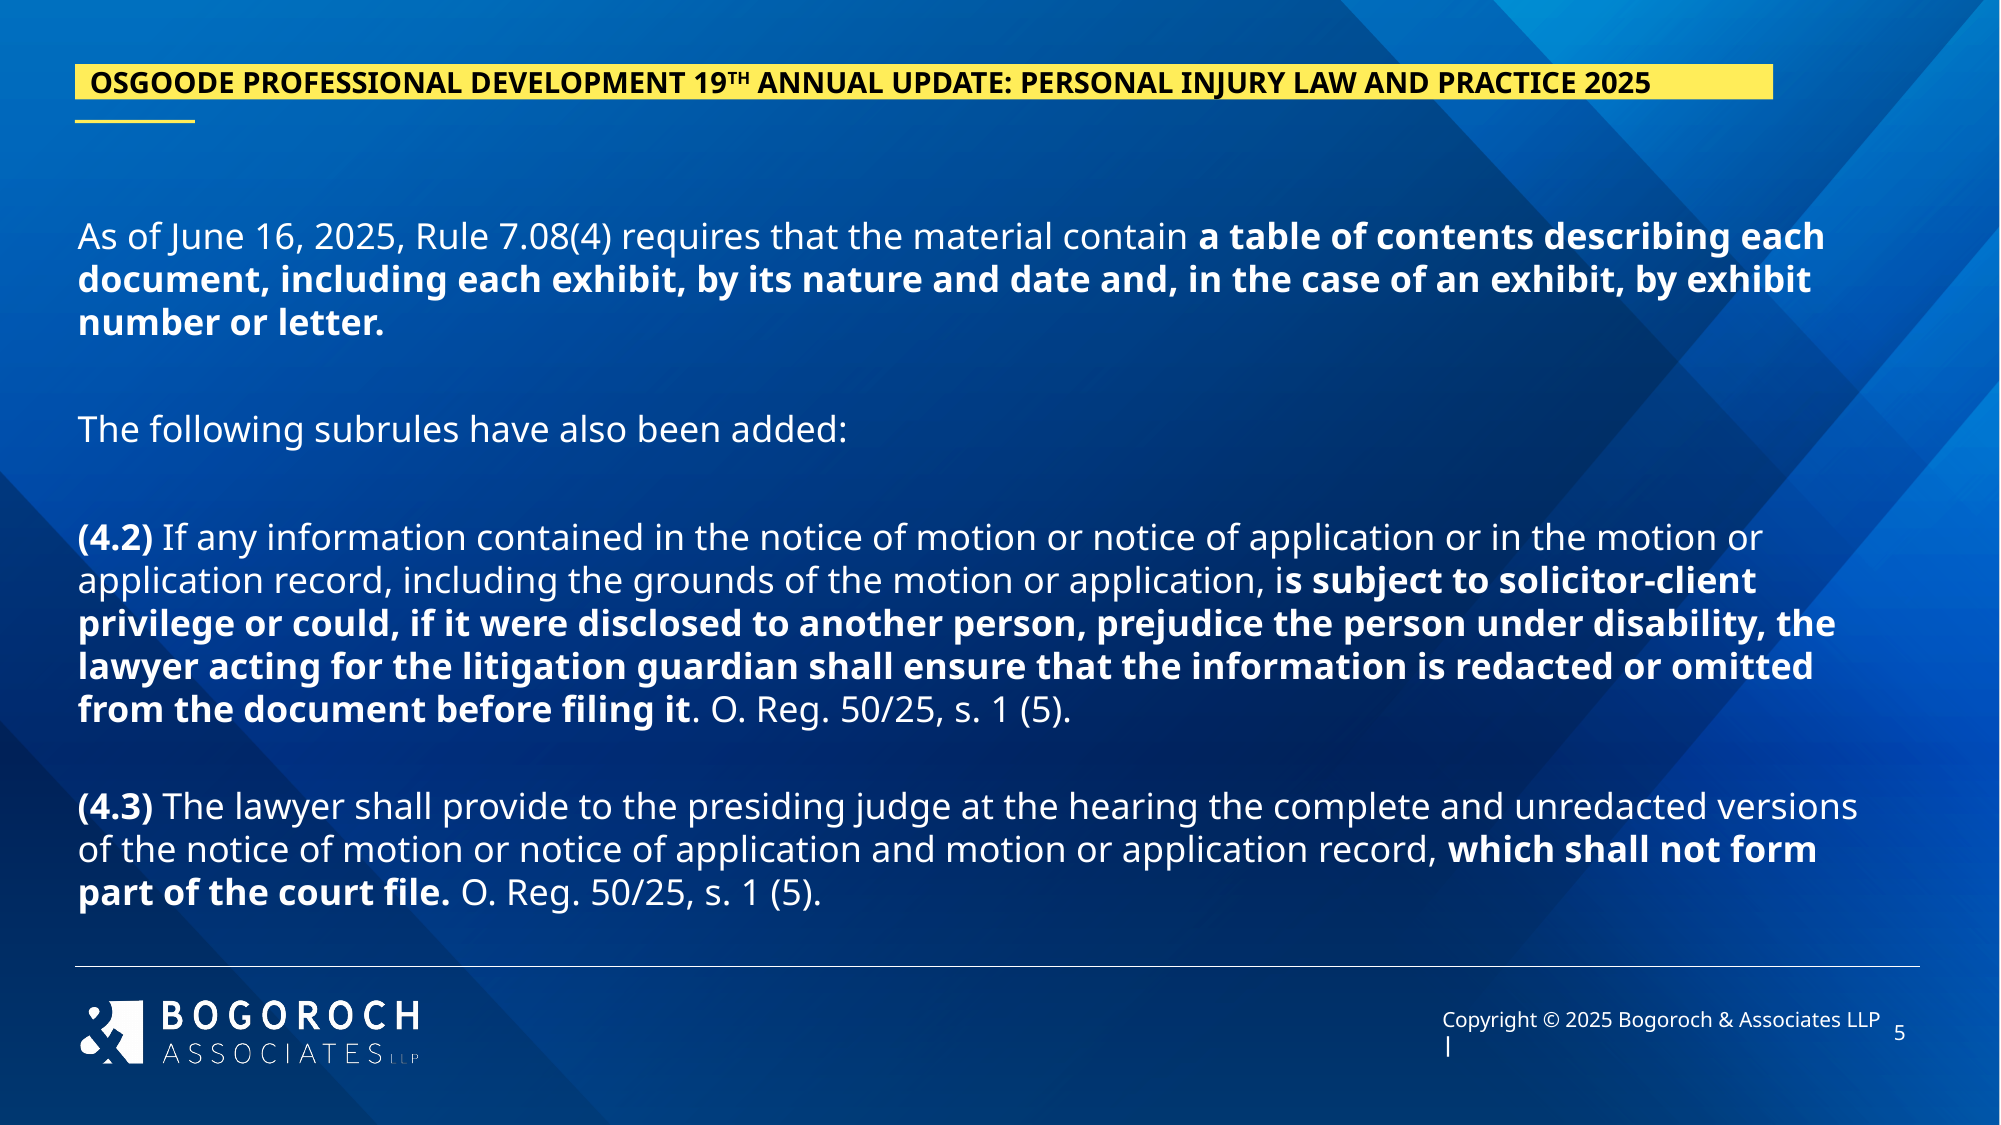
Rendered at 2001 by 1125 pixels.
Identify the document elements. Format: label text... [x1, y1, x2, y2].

list As of June 16, 2025, Rule 7.08(4) requires that the material contain a table of contents describing each document, including each exhibit, by its nature and date and, in the case of an exhibit, by exhibit number or letter. The following subrules have also been added: (4.2) If any information contained in the notice of motion or notice of application or in the motion or application record, including the grounds of the motion or application, is subject to solicitor-client privilege or could, if it were disclosed to another person, prejudice the person under disability, the lawyer acting for the litigation guardian shall ensure that the information is redacted or omitted from the document before filing it. O. Reg. 50/25, s. 1 (5). (4.3) The lawyer shall provide to the presiding judge at the hearing the complete and unredacted versions of the notice of motion or notice of application and motion or application record, which shall not form part of the court file. O. Reg. 50/25, s. 1 (5). [77, 205, 1898, 921]
picture [0, 0, 2000, 1125]
